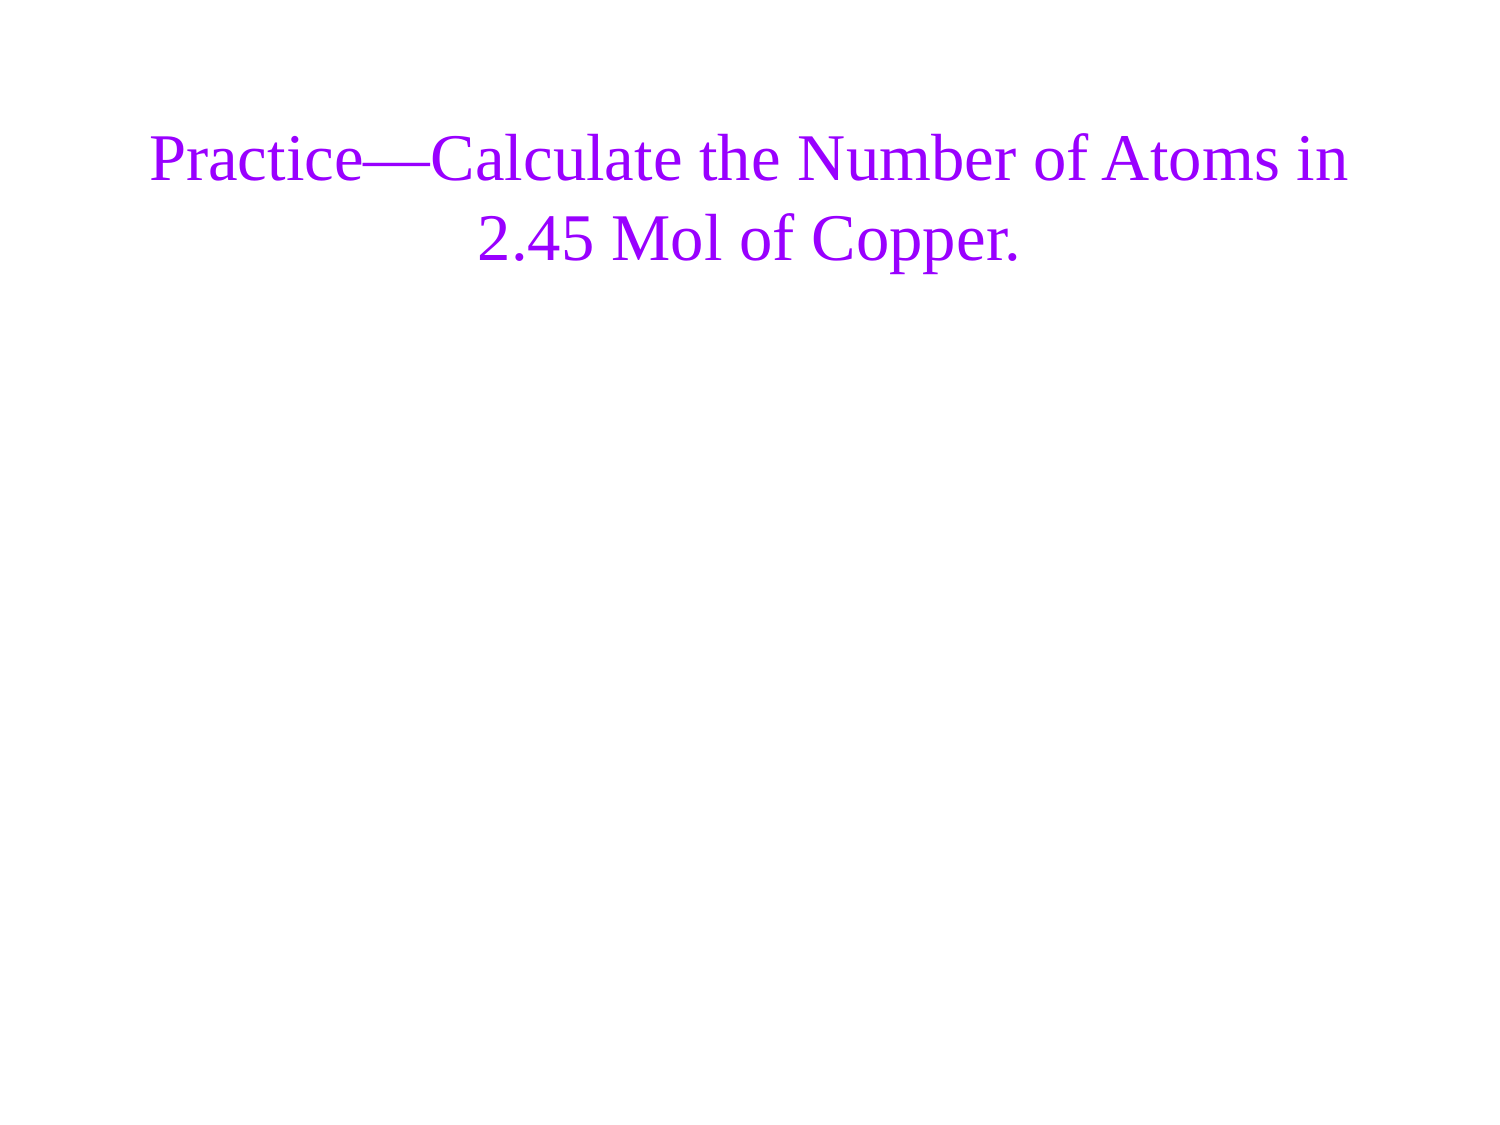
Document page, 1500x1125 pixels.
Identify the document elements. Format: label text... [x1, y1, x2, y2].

text_box Practice—Calculate the Number of Atoms in 2.45 Mol of Copper. [112, 99, 1388, 288]
